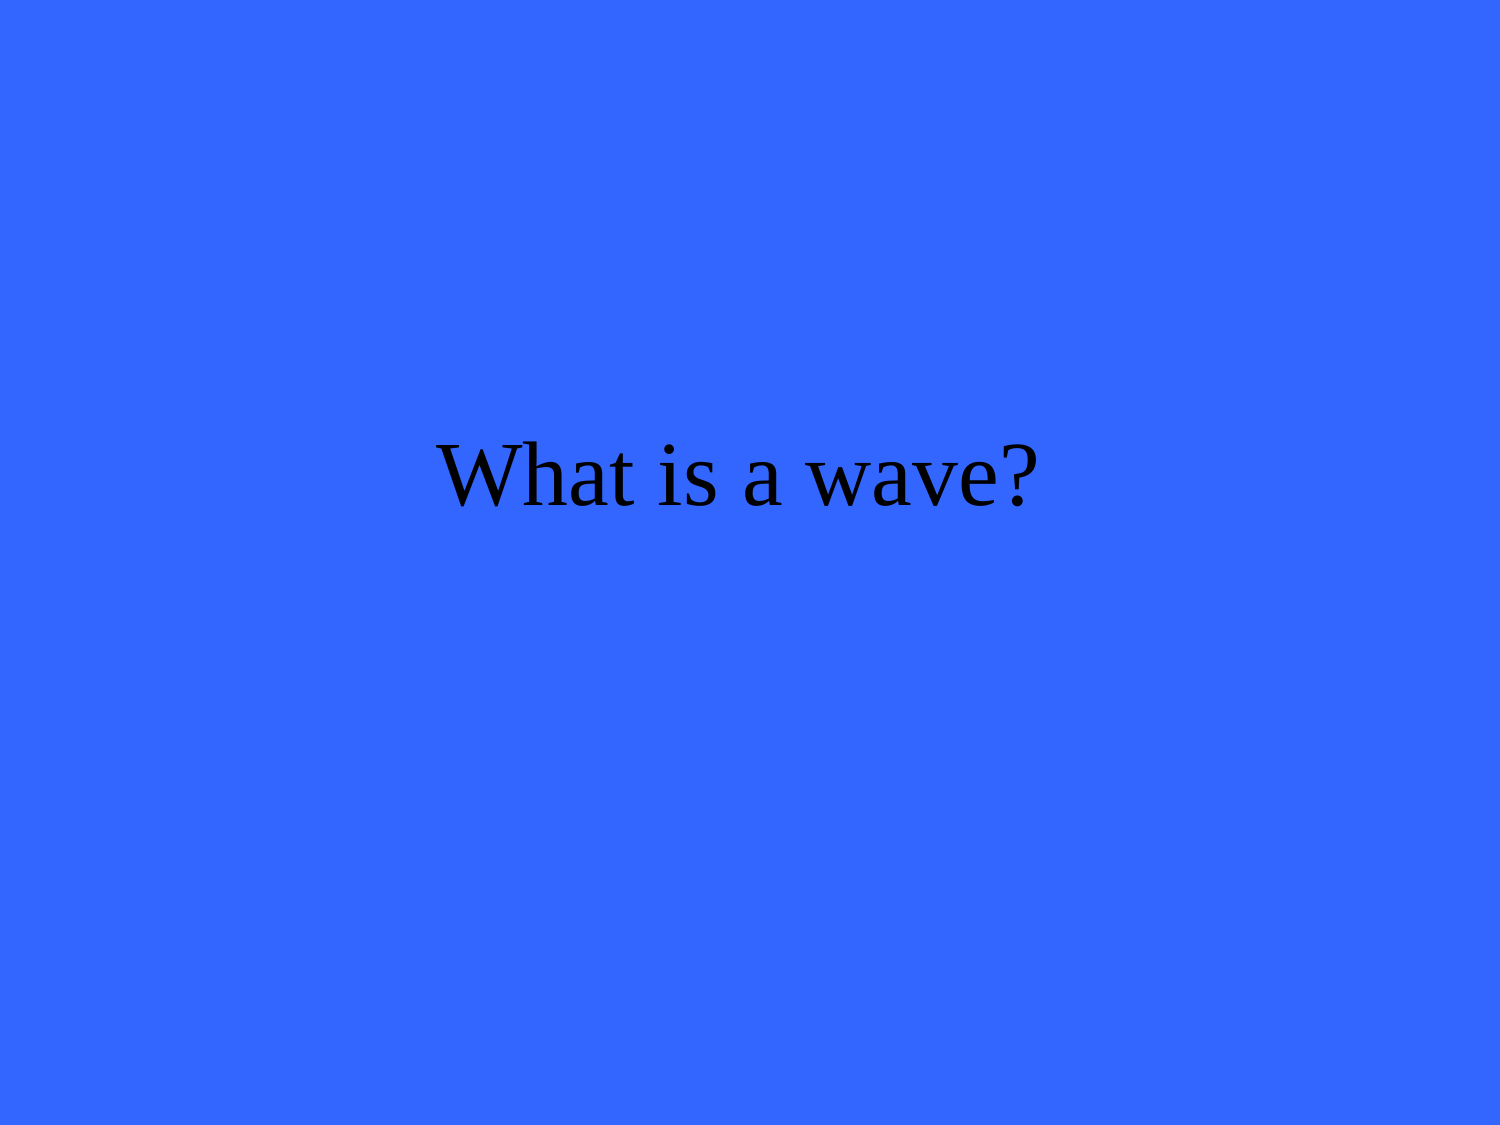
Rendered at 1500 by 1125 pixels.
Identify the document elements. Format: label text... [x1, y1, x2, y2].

title What is a wave? [112, 374, 1388, 563]
